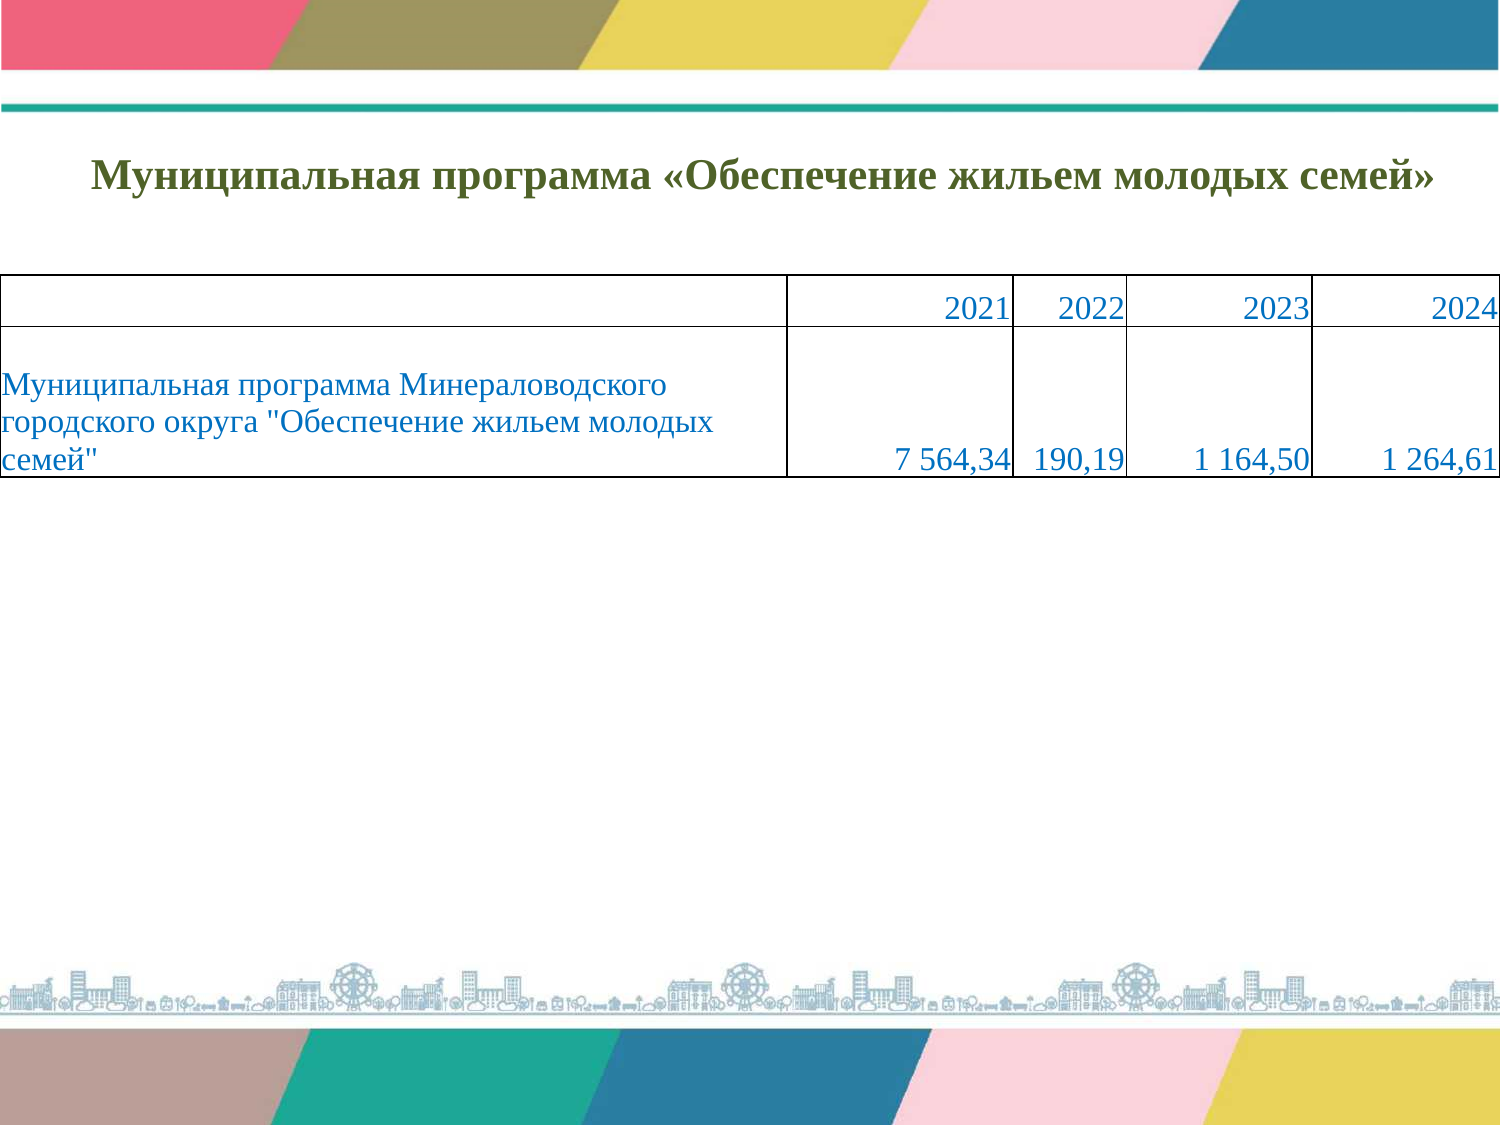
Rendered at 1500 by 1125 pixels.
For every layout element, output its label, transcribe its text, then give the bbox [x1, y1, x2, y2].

table_header 2021 [788, 276, 1012, 326]
table_cell 1 264,61 [1313, 327, 1499, 476]
title Муниципальная программа «Обеспечение жильем молодых семей» [66, 122, 1463, 253]
table_cell Муниципальная программа Минераловодского городского округа "Обеспечение жильем молодых семей" [1, 327, 786, 476]
picture [0, 0, 1500, 115]
table_header 2022 [1014, 276, 1126, 326]
table_cell 7 564,34 [788, 327, 1012, 476]
table_header 2024 [1313, 276, 1499, 326]
table_cell 190,19 [1014, 327, 1126, 476]
table_header [1, 276, 786, 326]
table_cell 1 164,50 [1127, 327, 1311, 476]
table_header 2023 [1127, 276, 1311, 326]
picture [0, 962, 1500, 1125]
